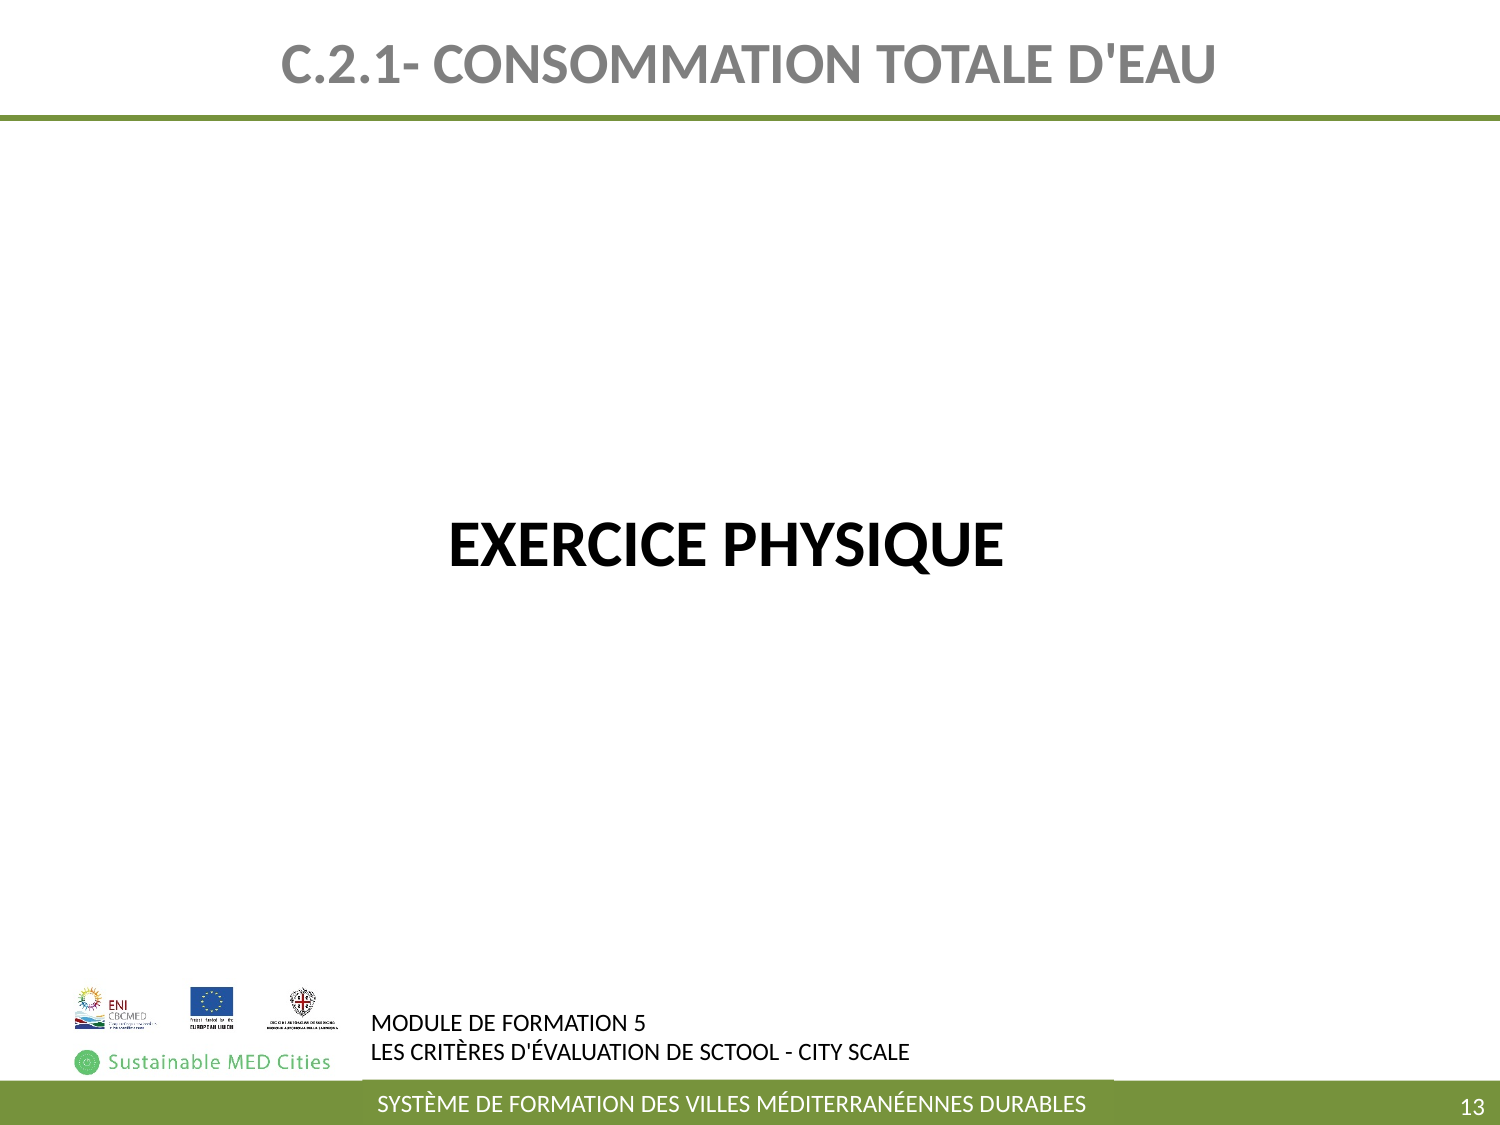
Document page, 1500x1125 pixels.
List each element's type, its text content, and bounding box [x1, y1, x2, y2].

slide_number ‹#› [1149, 1086, 1500, 1125]
text_box SYSTÈME DE FORMATION DES VILLES MÉDITERRANÉENNES DURABLES [362, 1079, 1114, 1125]
title C.2.1- CONSOMMATION TOTALE D'EAU [0, 0, 1500, 121]
picture [62, 978, 356, 1080]
list EXERCICE PHYSIQUE [43, 262, 1425, 944]
